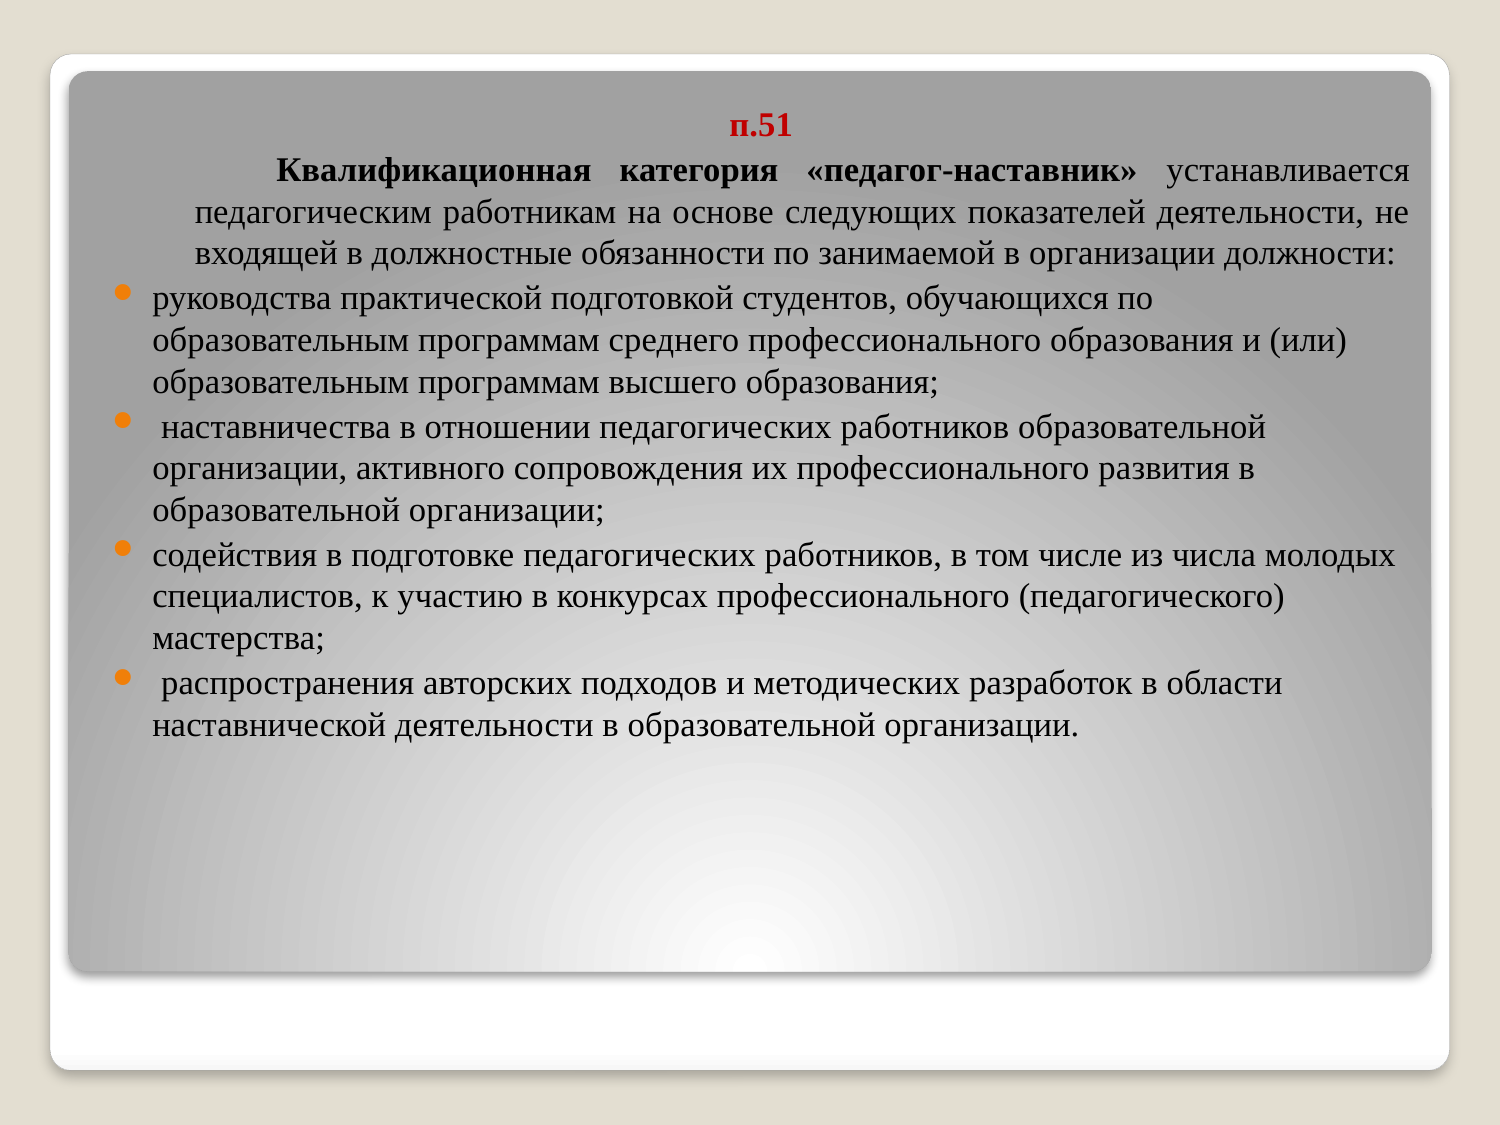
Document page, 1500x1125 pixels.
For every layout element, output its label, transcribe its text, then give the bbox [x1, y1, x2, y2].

list п.51 Квалификационная категория «педагог-наставник» устанавливается педагогическим работникам на основе следующих показателей деятельности, не входящей в должностные обязанности по занимаемой в организации должности: руководства практической подготовкой студентов, обучающихся по образовательным программам среднего профессионального образования и (или) образовательным программам высшего образования; наставничества в отношении педагогических работников образовательной организации, активного сопровождения их профессионального развития в образовательной организации; содействия в подготовке педагогических работников, в том числе из числа молодых специалистов, к участию в конкурсах профессионального (педагогического) мастерства; распространения авторских подходов и методических разработок в области наставнической деятельности в образовательной организации. [82, 86, 1425, 774]
